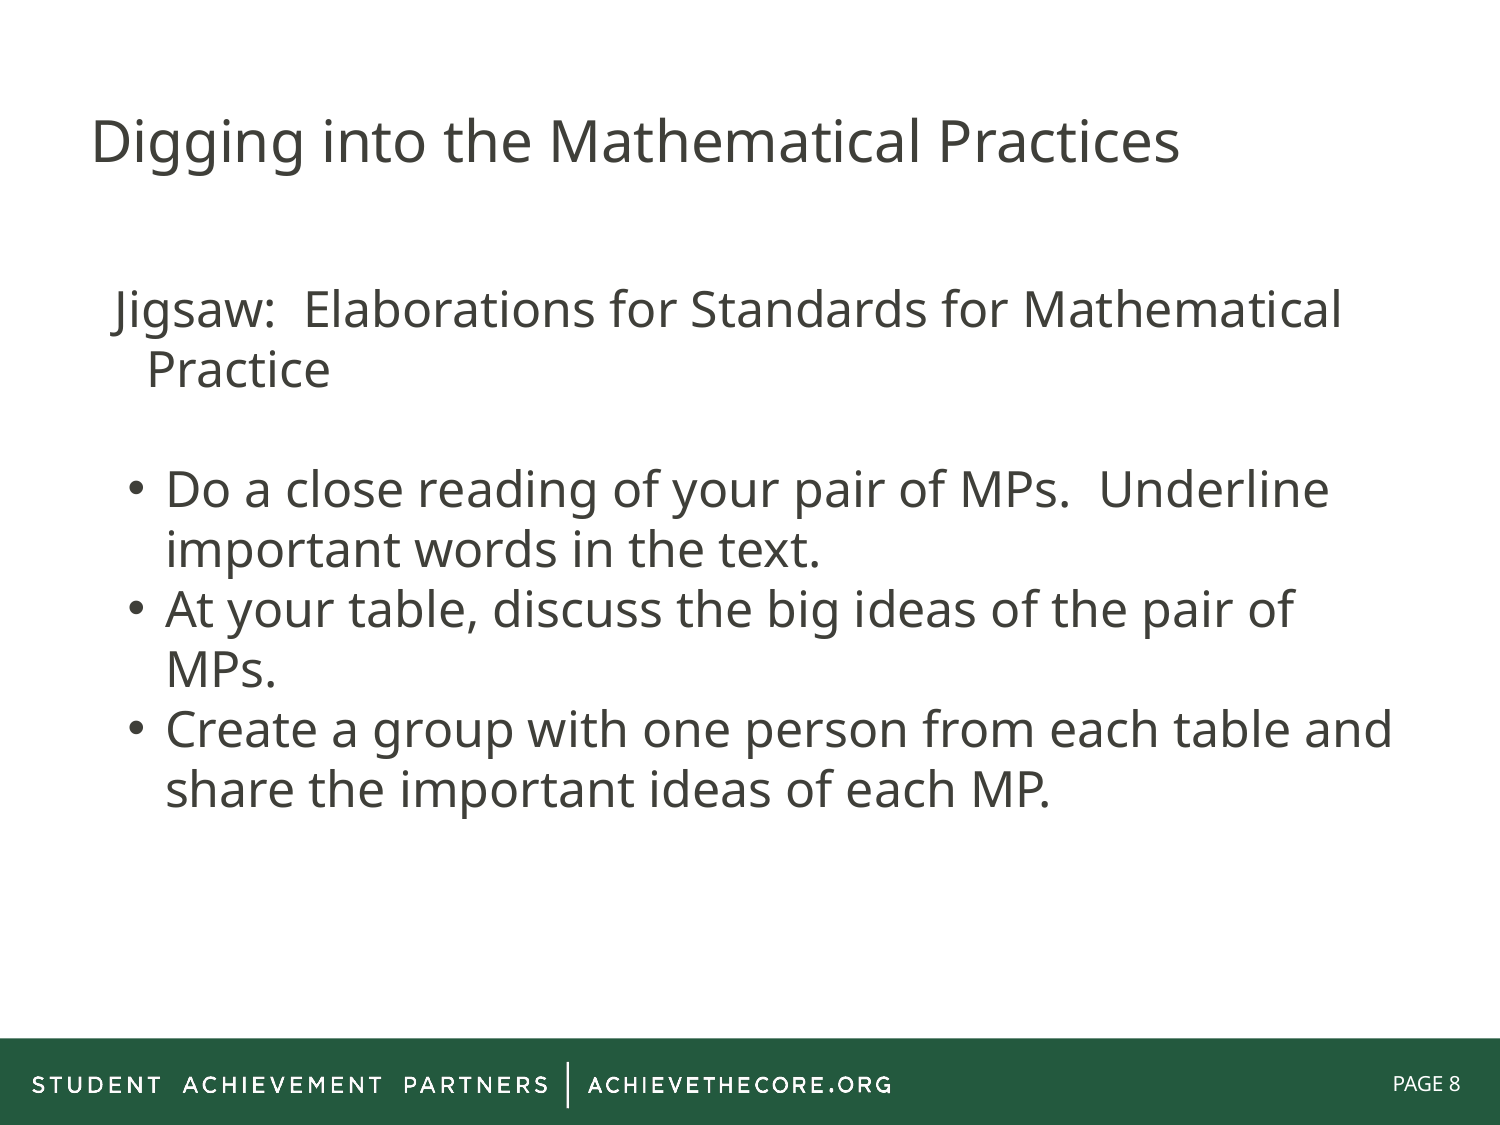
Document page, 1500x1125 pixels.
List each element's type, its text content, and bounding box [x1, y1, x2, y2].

picture [12, 1055, 911, 1112]
list Jigsaw: Elaborations for Standards for Mathematical Practice Do a close reading of your pair of MPs. Underline important words in the text. At your table, discuss the big ideas of the pair of MPs. Create a group with one person from each table and share the important ideas of each MP. [75, 262, 1425, 1005]
title Digging into the Mathematical Practices [75, 45, 1425, 233]
